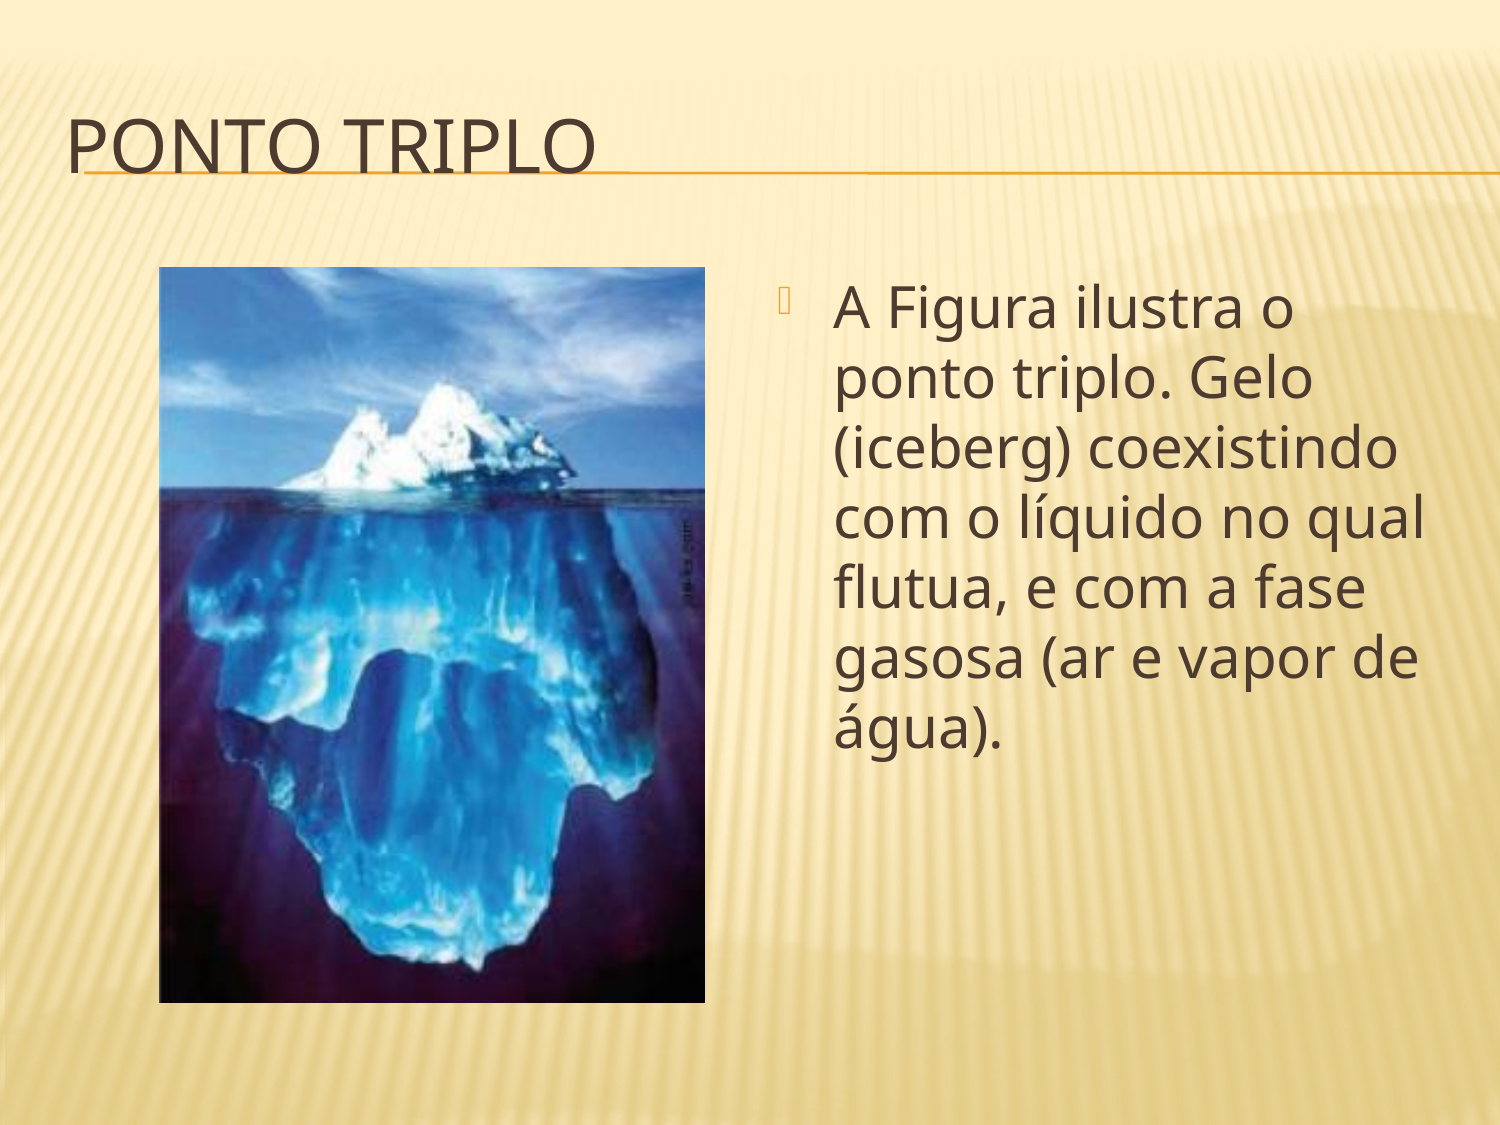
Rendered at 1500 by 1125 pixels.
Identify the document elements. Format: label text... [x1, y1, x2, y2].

list A Figura ilustra o ponto triplo. Gelo (iceberg) coexistindo com o líquido no qual flutua, e com a fase gasosa (ar e vapor de água). [762, 262, 1476, 1038]
title Ponto Triplo [49, 75, 1475, 213]
picture [159, 266, 705, 1003]
